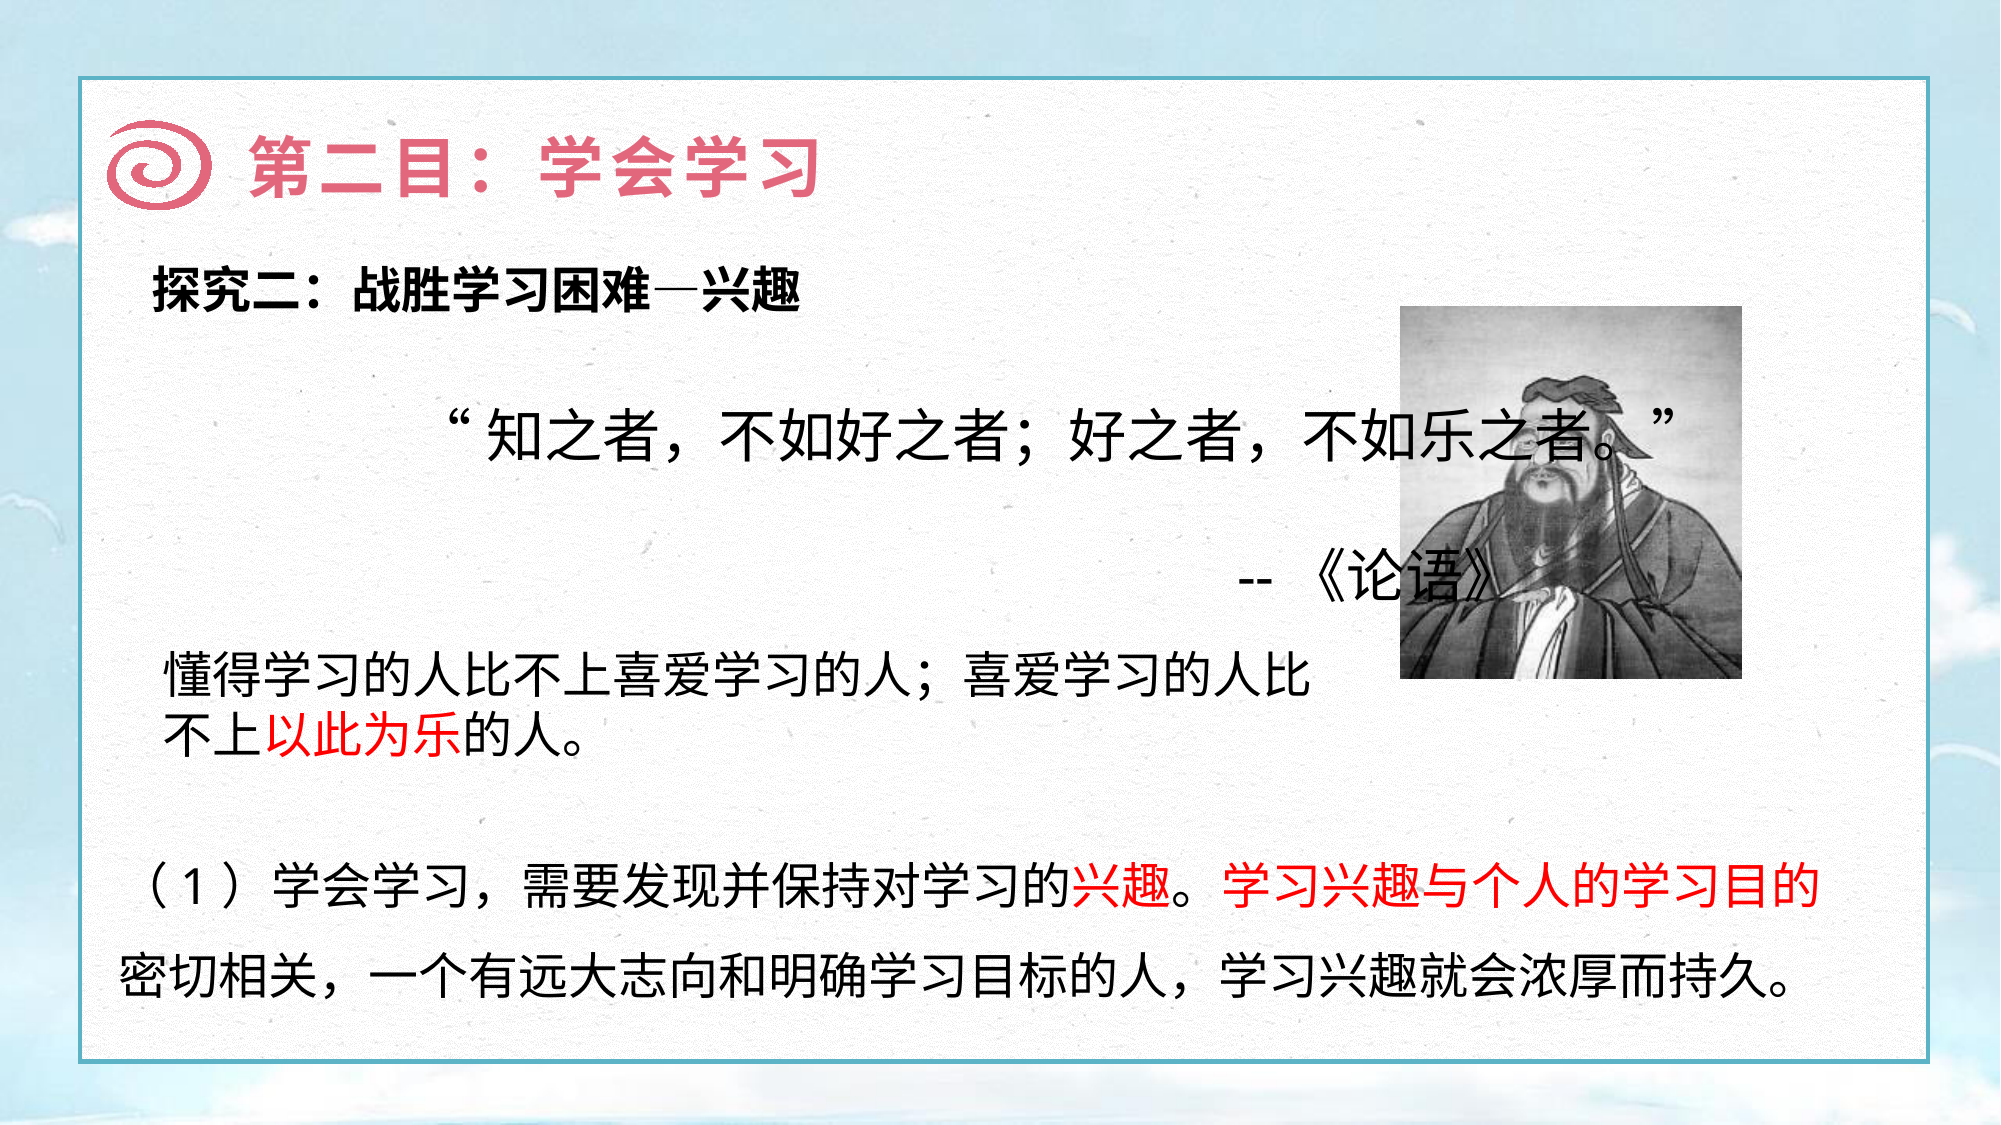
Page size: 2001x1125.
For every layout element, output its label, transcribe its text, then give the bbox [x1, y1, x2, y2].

text_box 懂得学习的人比不上喜爱学习的人；喜爱学习的人比不上以此为乐的人。 [147, 636, 1357, 771]
picture [0, 0, 2001, 1125]
text_box 探究二：战胜学习困难—兴趣 [136, 250, 817, 326]
text_box （1）学会学习，需要发现并保持对学习的兴趣。学习兴趣与个人的学习目的密切相关，一个有远大志向和明确学习目标的人，学习兴趣就会浓厚而持久。 [103, 817, 1871, 1012]
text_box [103, 107, 999, 226]
text_box “知之者，不如好之者；好之者，不如乐之者。” --《论语》 [398, 391, 1399, 617]
